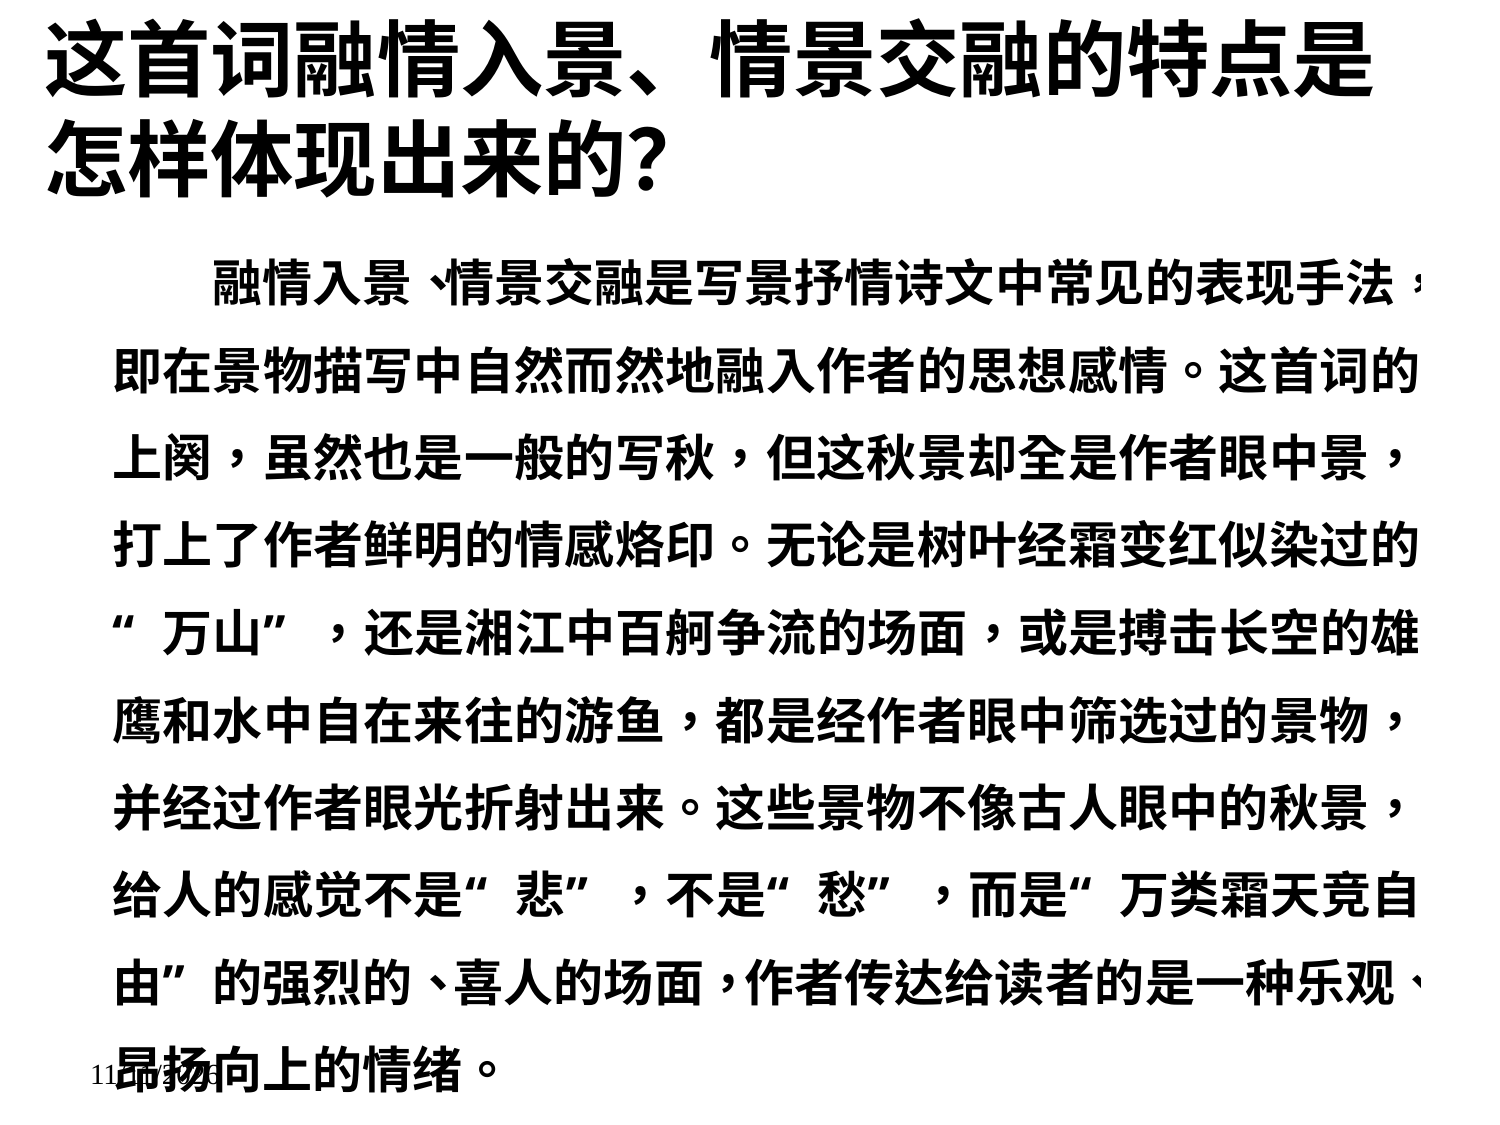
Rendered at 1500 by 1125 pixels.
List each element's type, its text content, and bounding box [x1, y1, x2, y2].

slide_number [75, 1042, 106, 1103]
text_box 这首词融情入景、情景交融的特点是 怎样体现出来的？ [29, 0, 1489, 215]
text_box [111, 251, 1422, 1125]
